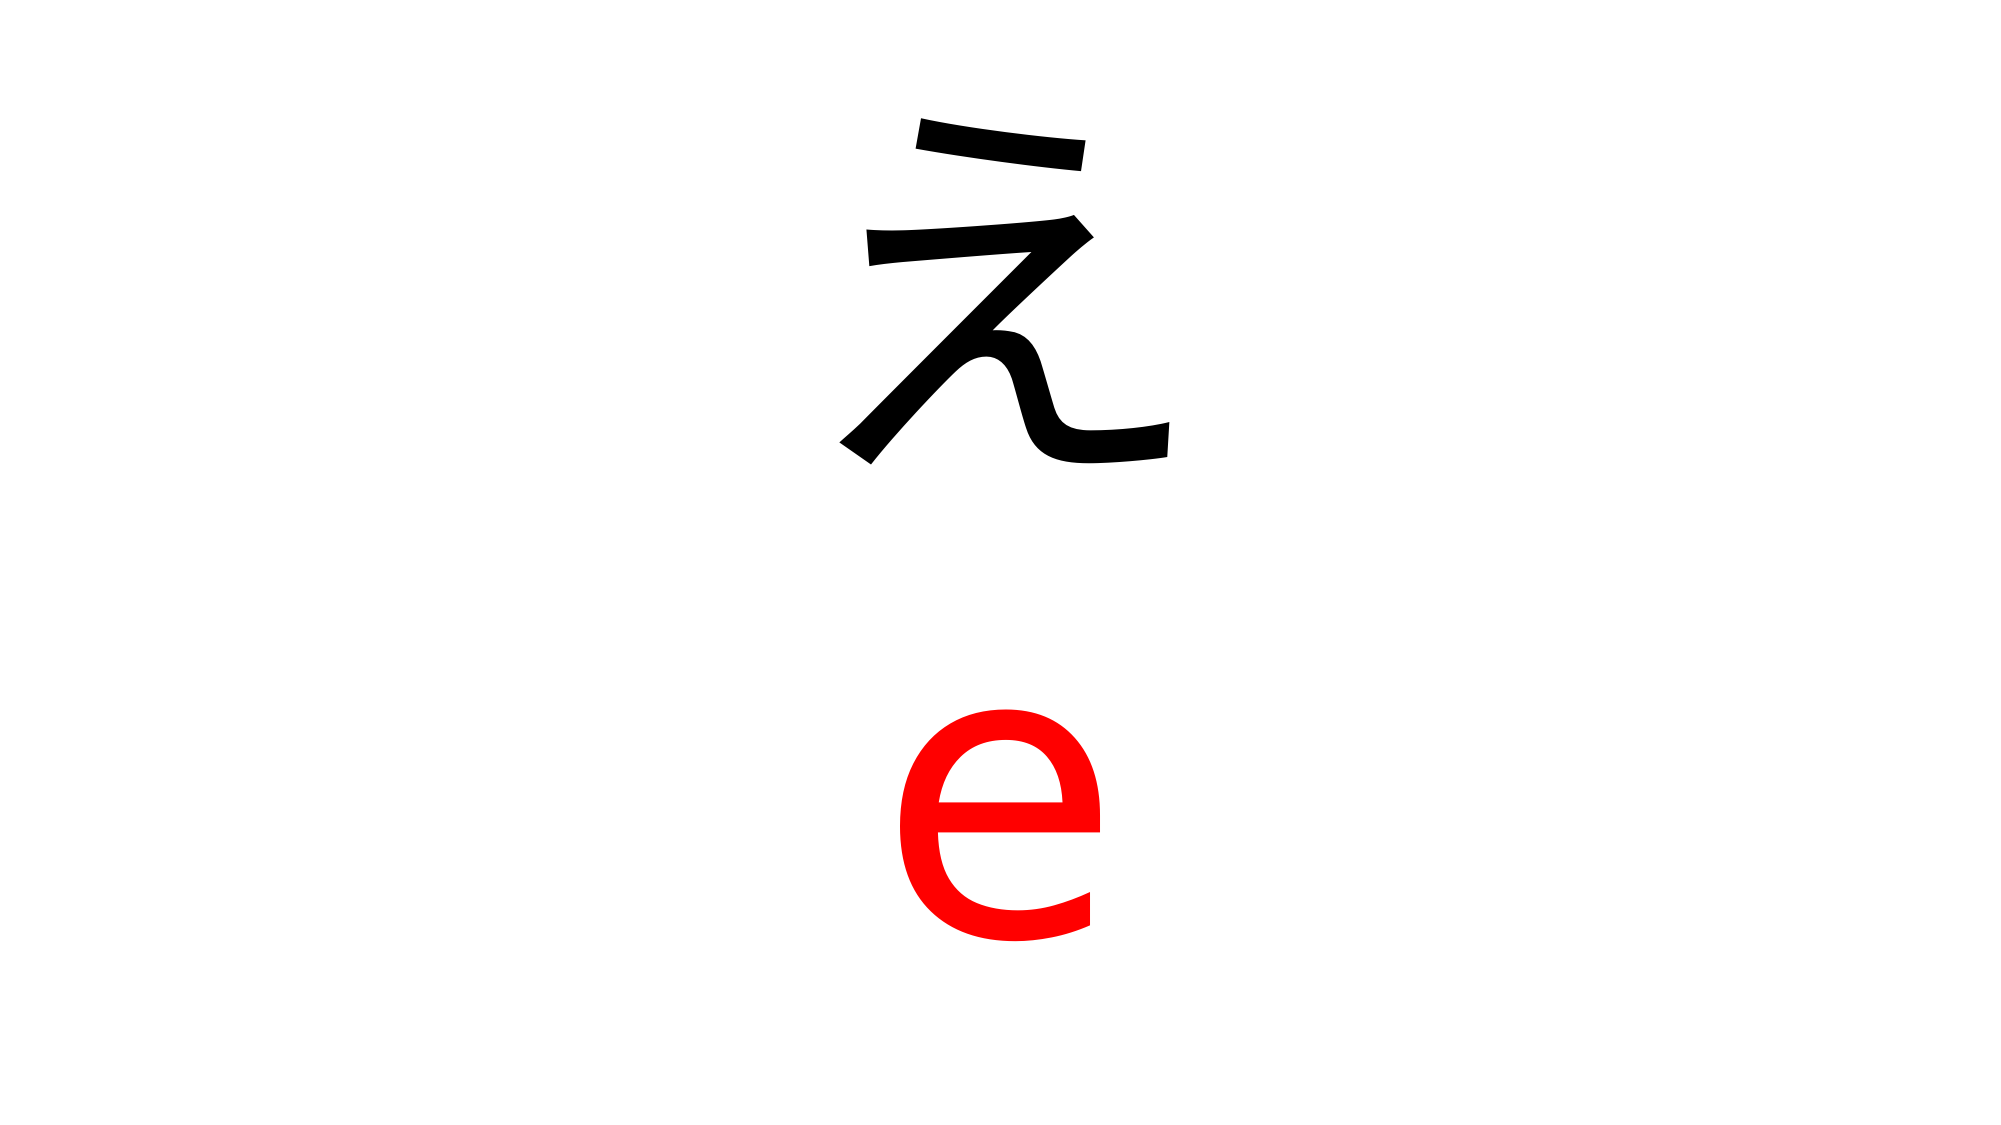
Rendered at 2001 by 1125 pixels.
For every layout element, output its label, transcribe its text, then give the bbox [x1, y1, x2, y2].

title え [249, 71, 1750, 545]
text_box e [249, 562, 1750, 1036]
